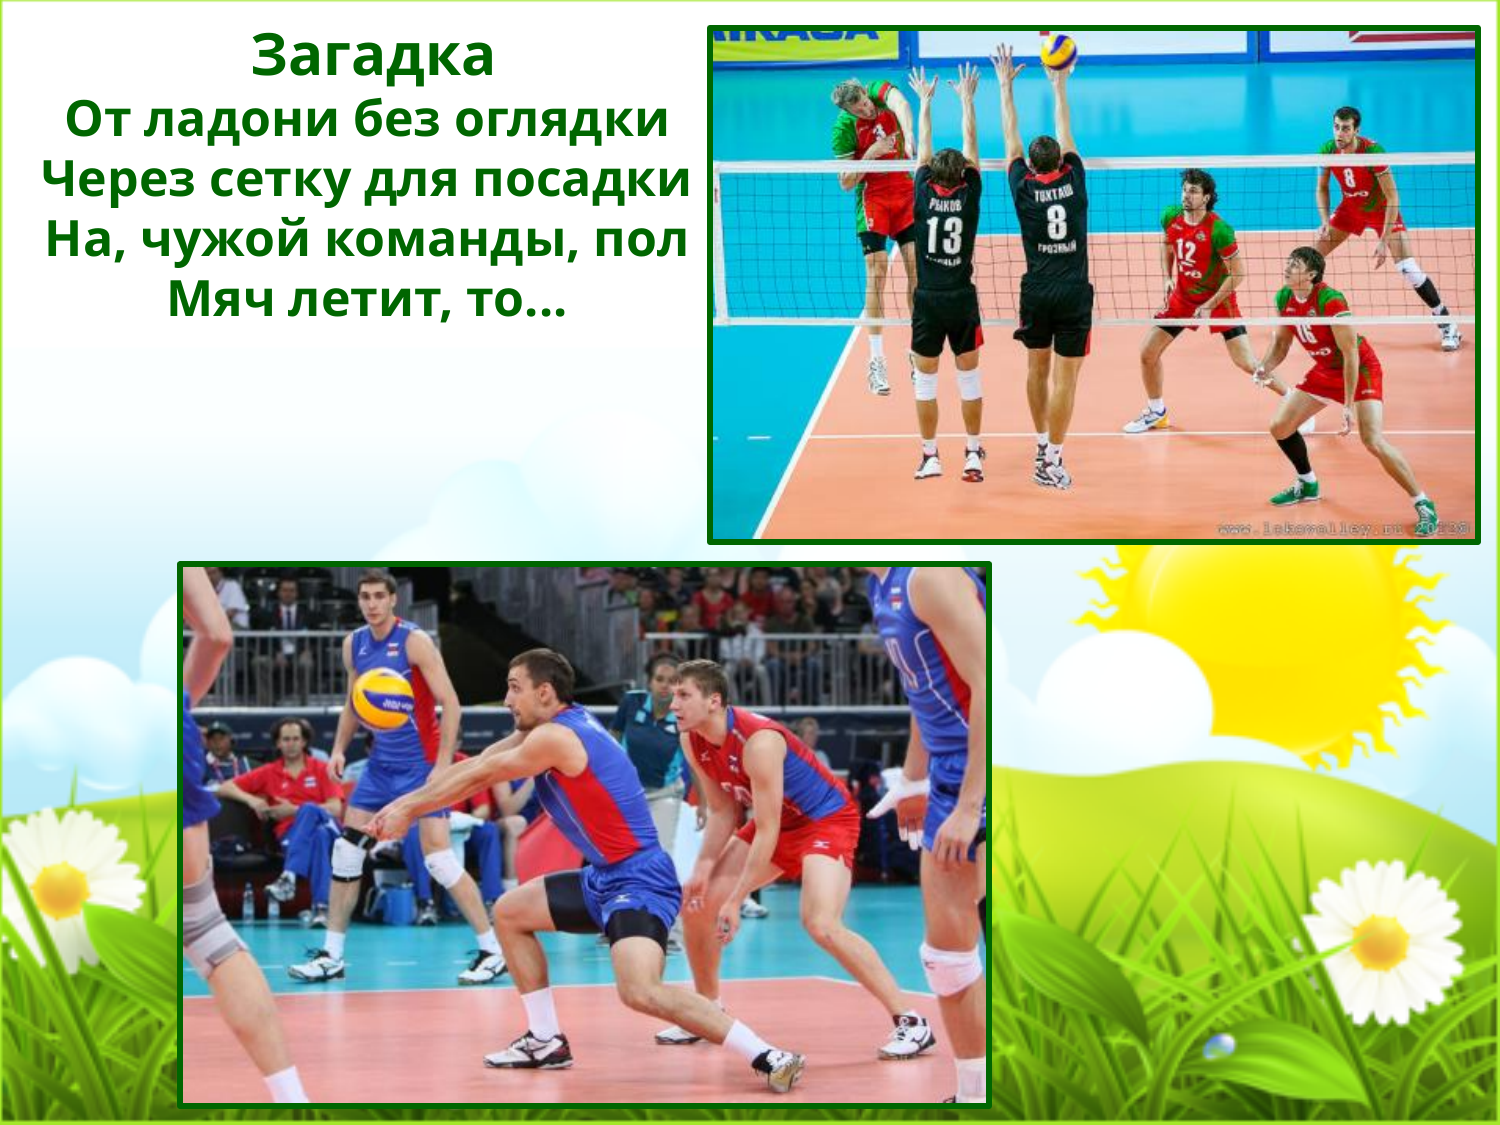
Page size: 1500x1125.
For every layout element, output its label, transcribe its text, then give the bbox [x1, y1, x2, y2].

title Загадка От ладони без оглядки Через сетку для посадки На, чужой команды, пол Мяч летит, то... [0, 78, 707, 266]
picture [0, 0, 1500, 1125]
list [712, 30, 1476, 540]
